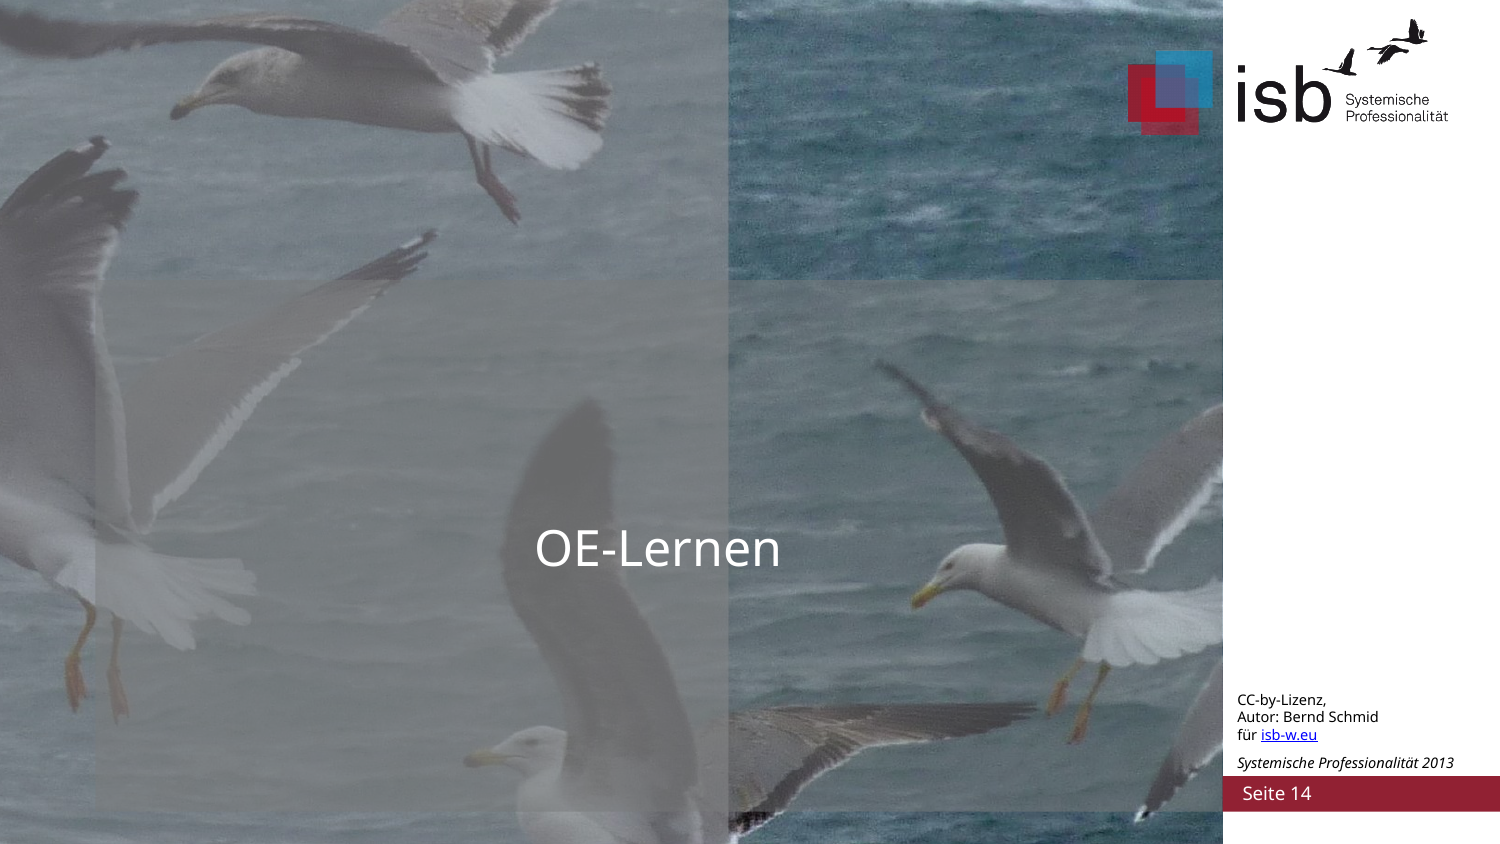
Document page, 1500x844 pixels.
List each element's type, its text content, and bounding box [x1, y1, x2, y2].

text_box CC-by-Lizenz, Autor: Bernd Schmid für isb-w.eu Systemische Professionalität 2013 [1222, 543, 1500, 844]
title OE-Lernen [95, 280, 1223, 812]
picture [0, 0, 1461, 844]
